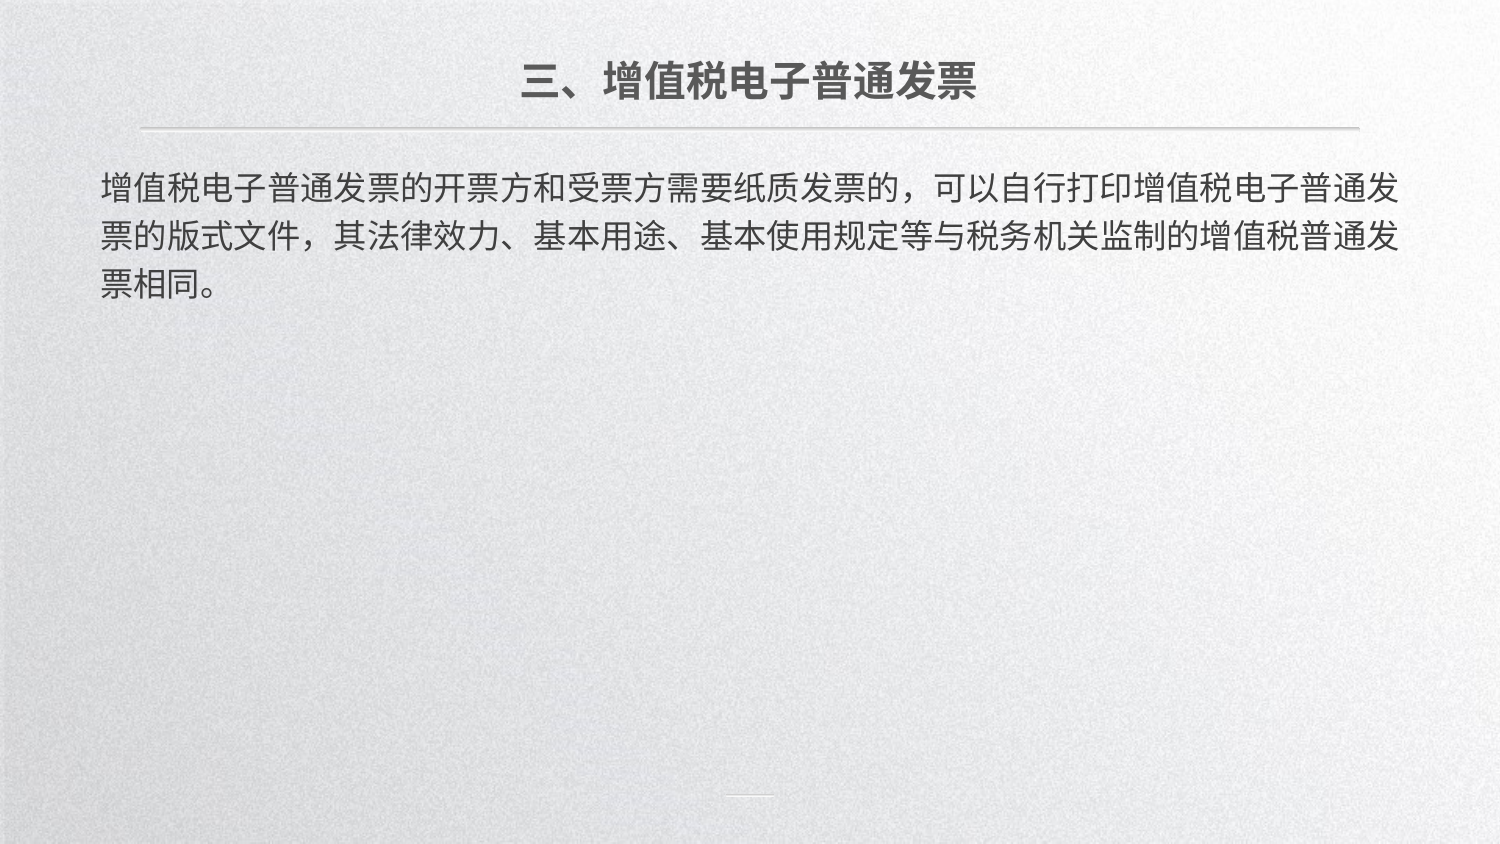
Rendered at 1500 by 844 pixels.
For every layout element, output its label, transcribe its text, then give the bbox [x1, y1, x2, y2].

text_box 增值税电子普通发票的开票方和受票方需要纸质发票的，可以自行打印增值税电子普通发票的版式文件，其法律效力、基本用途、基本使用规定等与税务机关监制的增值税普通发票相同。 [100, 159, 1400, 304]
text_box 三、增值税电子普通发票 [459, 49, 1038, 111]
picture [0, 0, 1500, 844]
